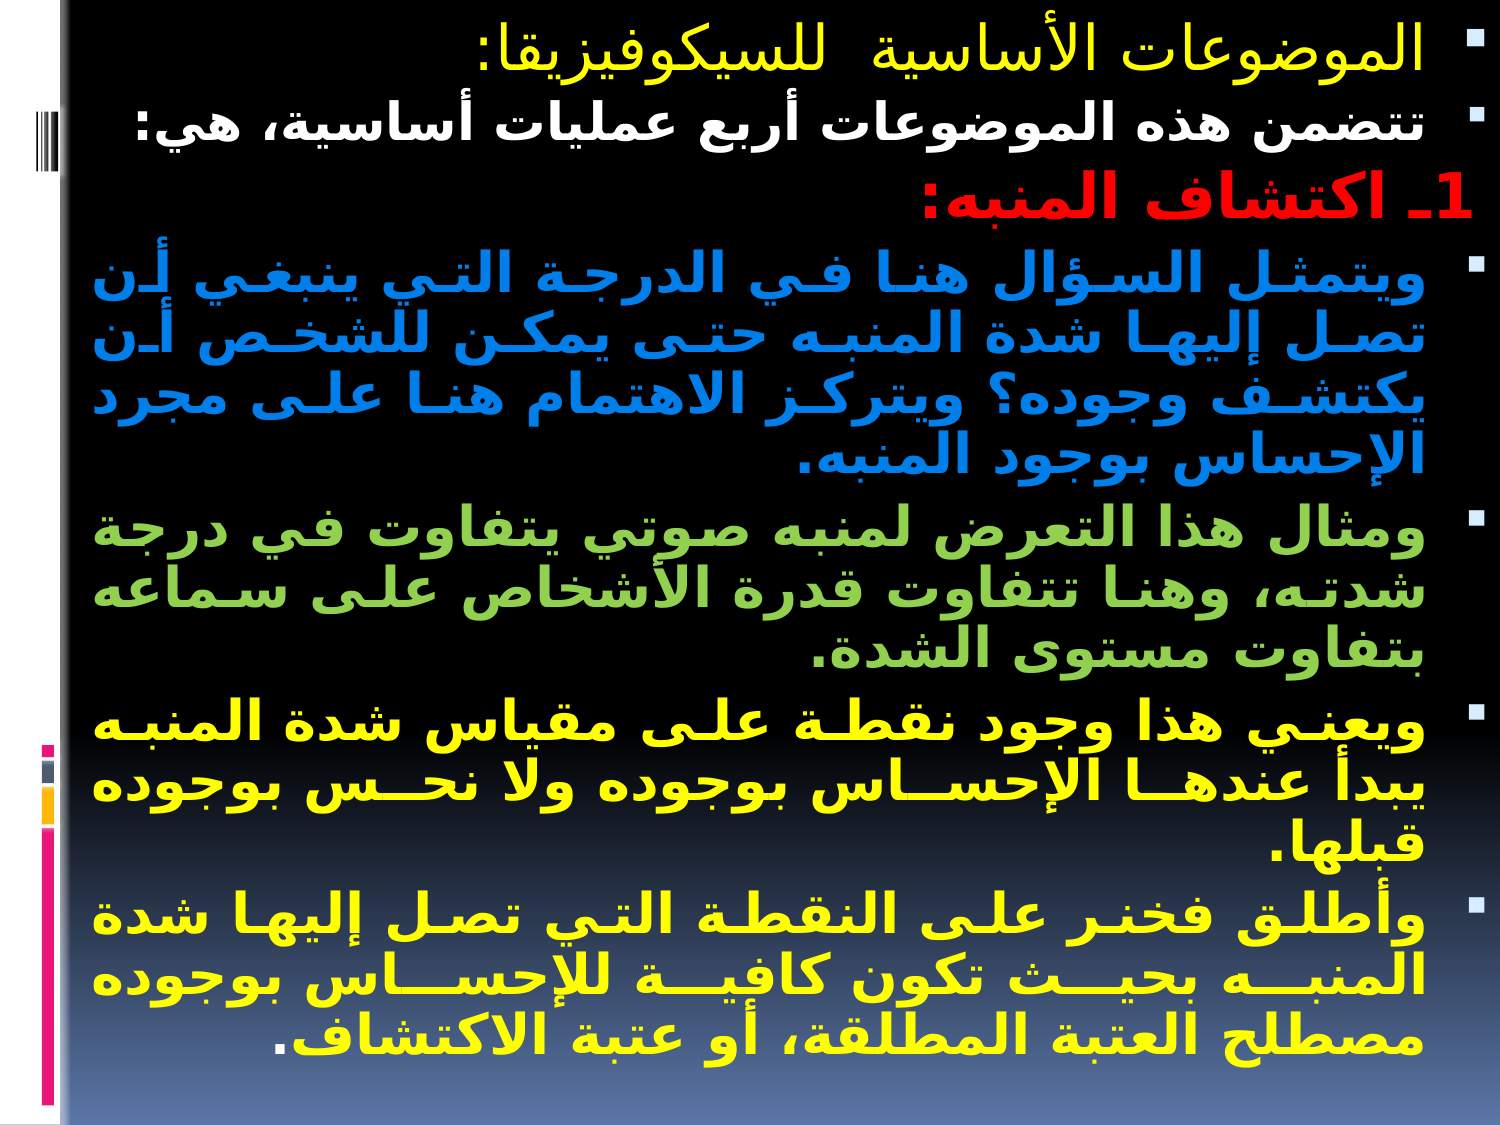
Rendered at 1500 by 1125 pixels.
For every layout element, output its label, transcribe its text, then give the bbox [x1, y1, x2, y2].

list الموضوعات الأساسية للسيكوفيزيقا: تتضمن هذه الموضوعات أربع عمليات أساسية، هي: 1ـ اكتشاف المنبه: ويتمثل السؤال هنا في الدرجة التي ينبغي أن تصل إليها شدة المنبه حتى يمكن للشخص أن يكتشف وجوده؟ ويتركز الاهتمام هنا على مجرد الإحساس بوجود المنبه. ومثال هذا التعرض لمنبه صوتي يتفاوت في درجة شدته، وهنا تتفاوت قدرة الأشخاص على سماعه بتفاوت مستوى الشدة. ويعني هذا وجود نقطة على مقياس شدة المنبه يبدأ عندها الإحساس بوجوده ولا نحس بوجوده قبلها. وأطلق فخنر على النقطة التي تصل إليها شدة المنبه بحيث تكون كافية للإحساس بوجوده مصطلح العتبة المطلقة، أو عتبة الاكتشاف. [76, 0, 1500, 1094]
